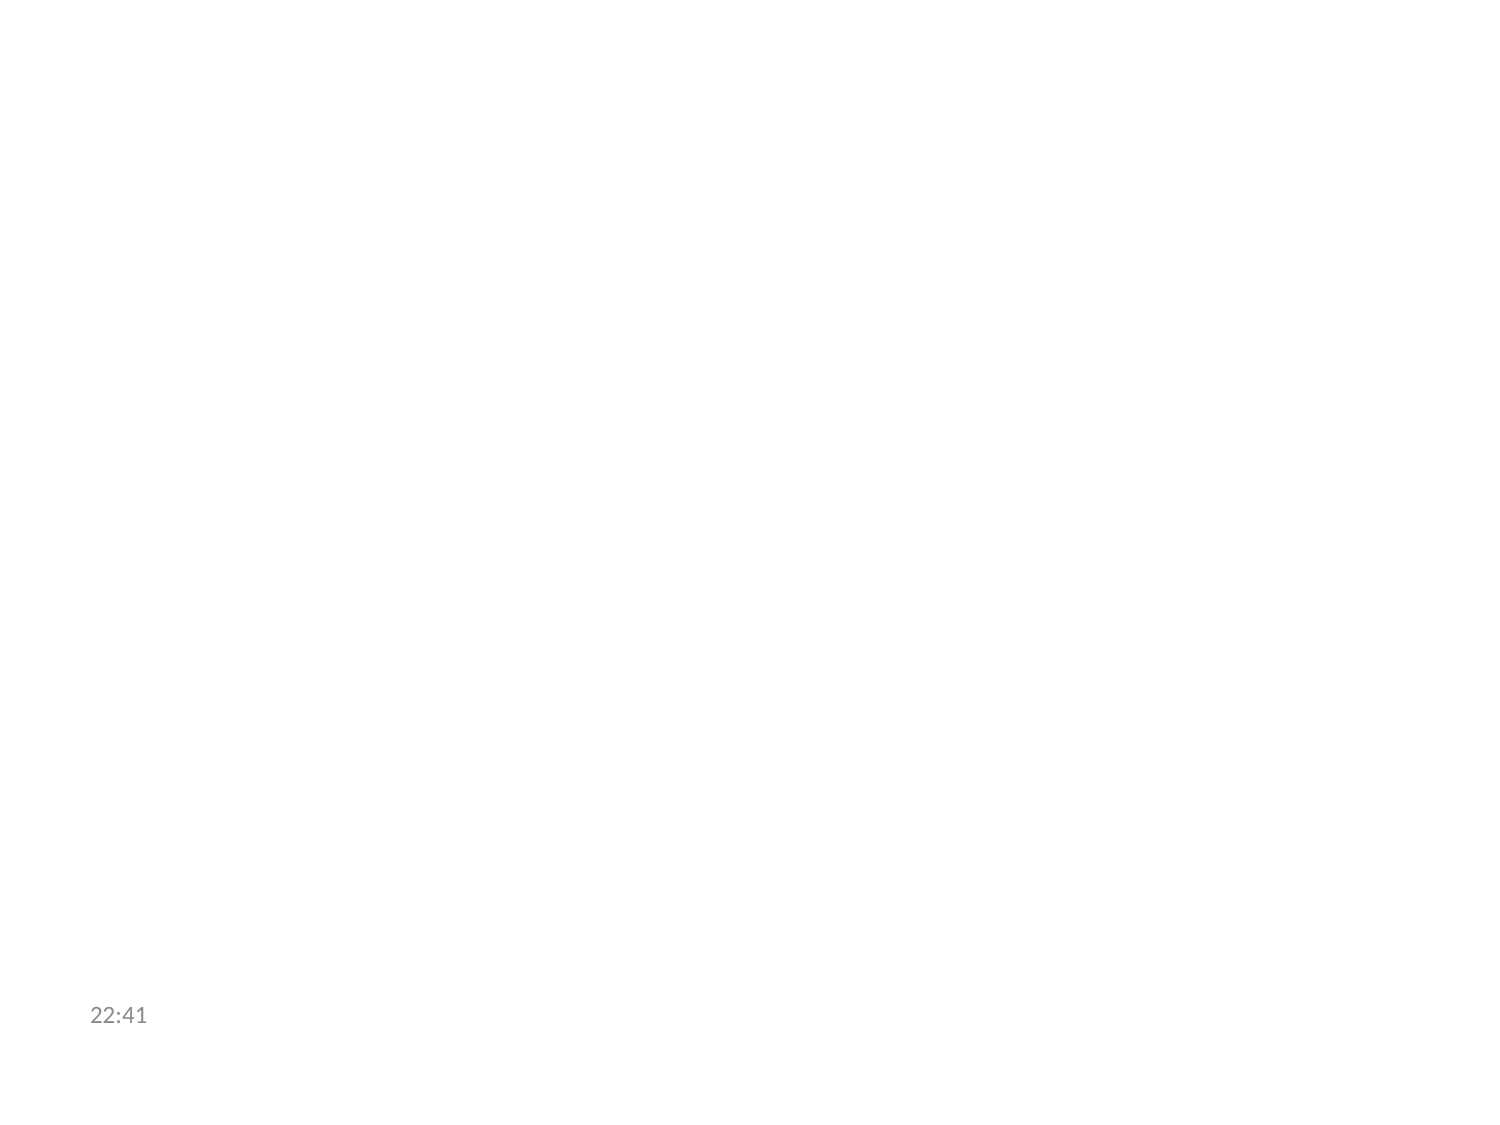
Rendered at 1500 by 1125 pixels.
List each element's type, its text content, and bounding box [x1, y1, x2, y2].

text_box 15:35 [75, 983, 425, 1044]
